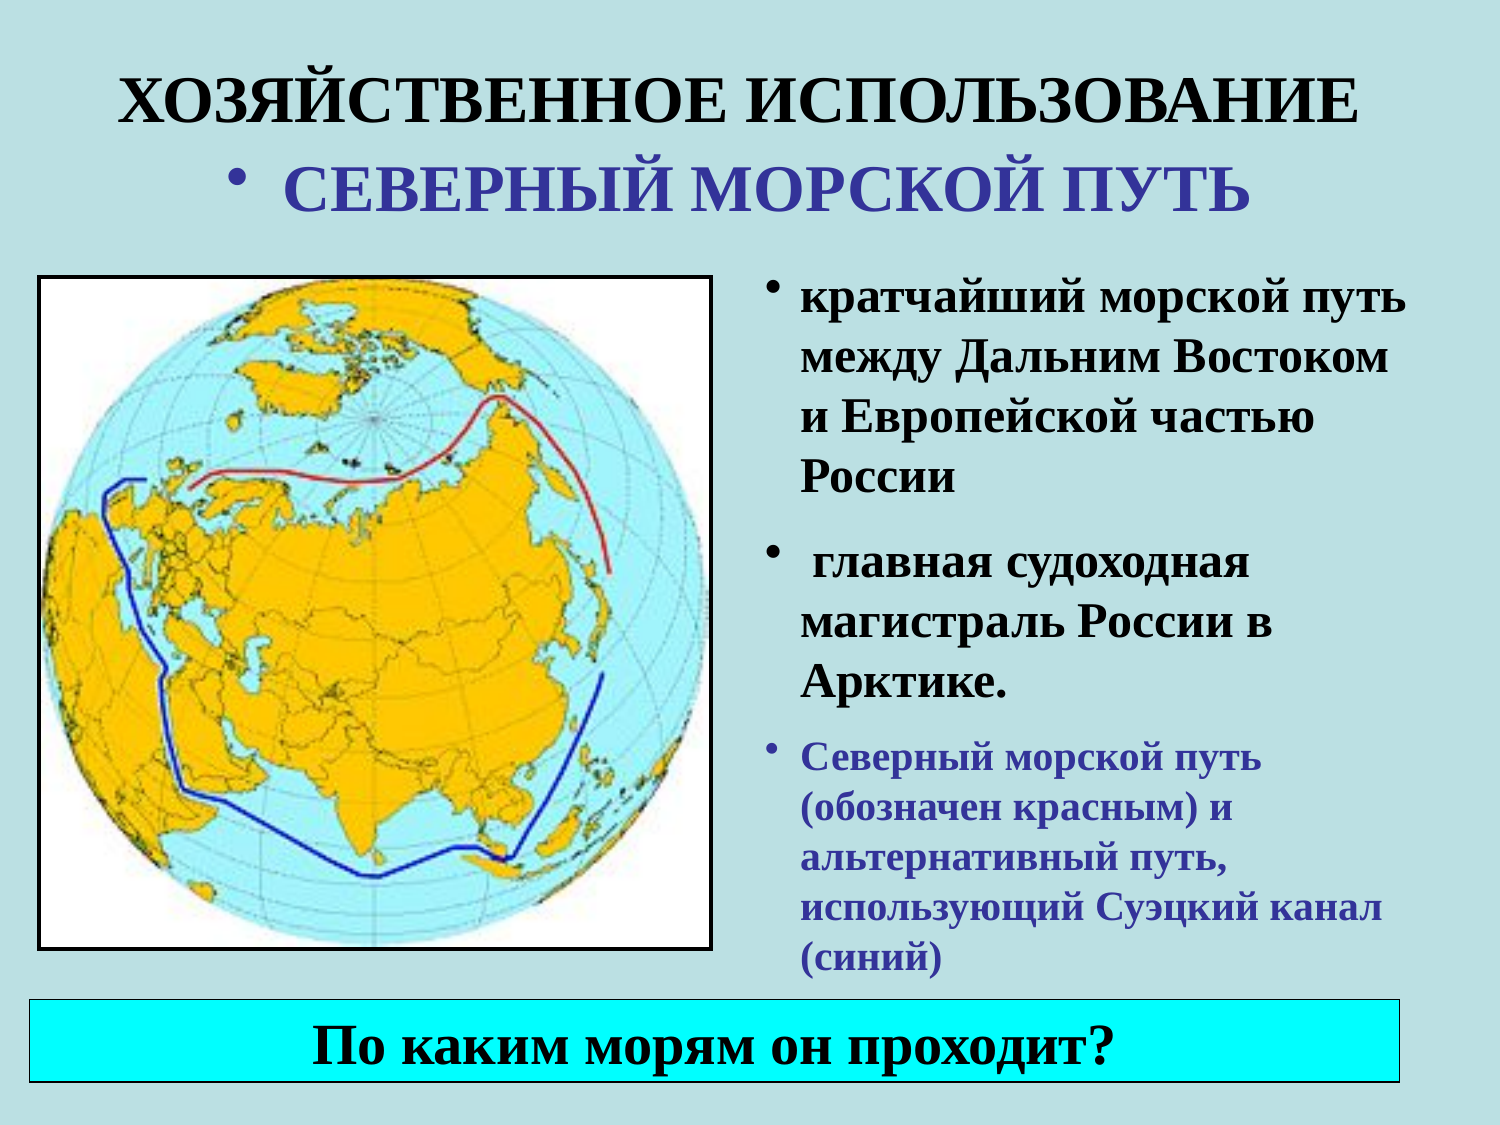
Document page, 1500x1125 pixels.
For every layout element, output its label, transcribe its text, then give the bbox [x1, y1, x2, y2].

title ХОЗЯЙСТВЕННОЕ ИСПОЛЬЗОВАНИЕ [64, 30, 1416, 136]
text_box кратчайший морской путь между Дальним Востоком и Европейской частью России главная судоходная магистраль России в Арктике. Северный морской путь (обозначен красным) и альтернативный путь, использующий Суэцкий канал (синий) [749, 255, 1424, 1125]
list СЕВЕРНЫЙ МОРСКОЙ ПУТЬ [64, 136, 1416, 261]
text_box По каким морям он проходит? [29, 999, 1400, 1083]
picture [40, 278, 710, 947]
